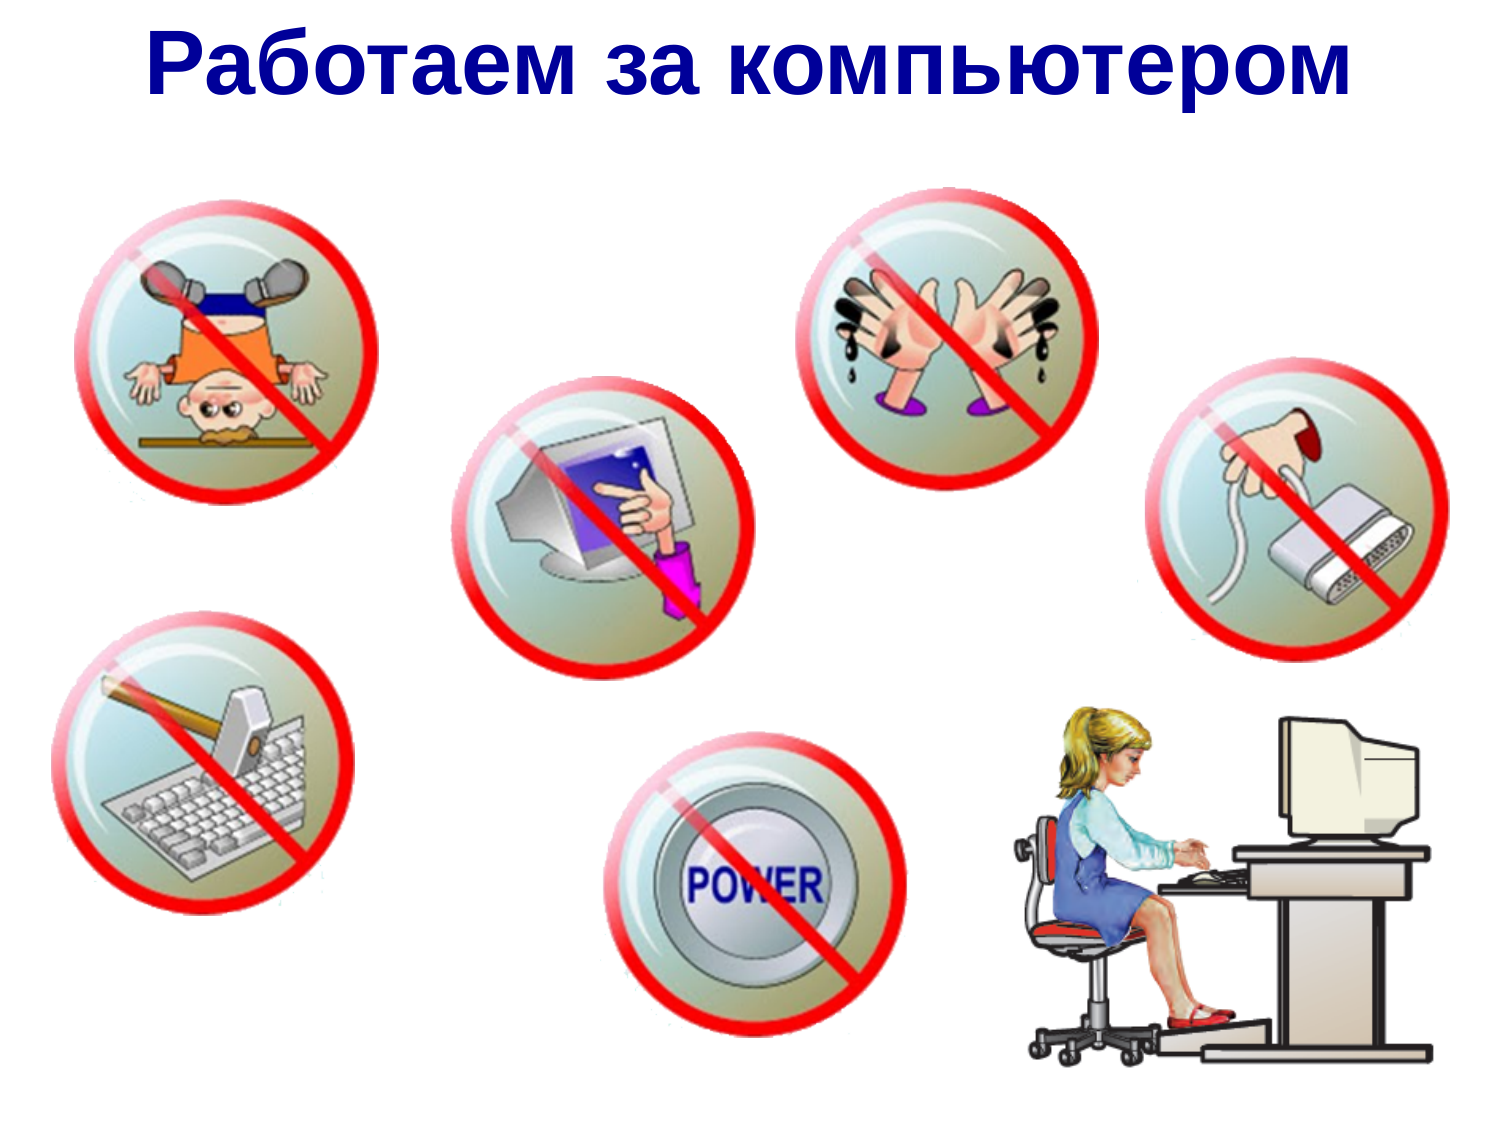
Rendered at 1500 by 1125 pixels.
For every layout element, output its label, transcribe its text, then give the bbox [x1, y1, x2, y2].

picture [1137, 356, 1450, 663]
picture [599, 731, 909, 1038]
picture [449, 376, 756, 681]
picture [74, 199, 379, 506]
picture [1000, 674, 1457, 1088]
picture [794, 187, 1100, 494]
picture [50, 610, 356, 917]
text_box Работаем за компьютером [0, 0, 1500, 117]
